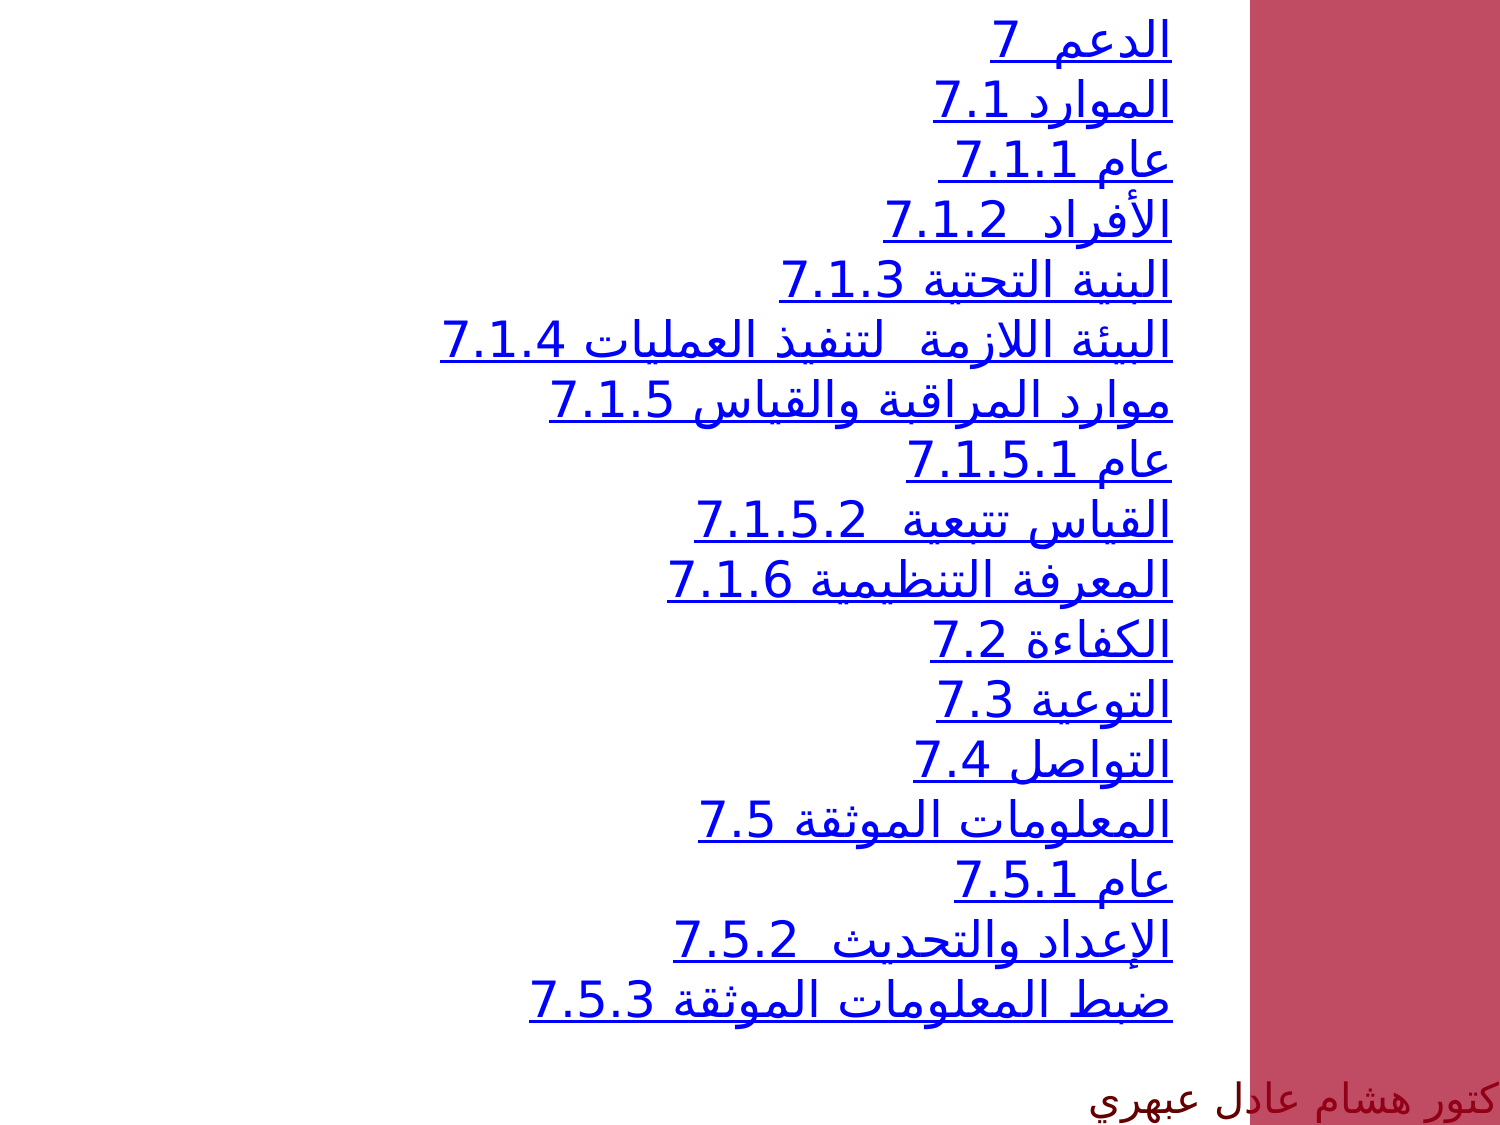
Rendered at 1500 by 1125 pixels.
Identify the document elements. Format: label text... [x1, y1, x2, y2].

text_box [1248, 0, 1500, 1125]
text_box 7 الدعم 7.1 الموارد 7.1.1 عام 7.1.2 الأفراد 7.1.3 البنية التحتية 7.1.4 البيئة اللازمة لتنفيذ العمليات 7.1.5 موارد المراقبة والقياس 7.1.5.1 عام 7.1.5.2 تتبعية القياس 7.1.6 المعرفة التنظيمية 7.2 الكفاءة 7.3 التوعية 7.4 التواصل 7.5 المعلومات الموثقة 7.5.1 عام 7.5.2 الإعداد والتحديث 7.5.3 ضبط المعلومات الموثقة [62, 0, 1188, 1035]
text_box الدكتور هشام عادل عبهري [1073, 1064, 1248, 1125]
